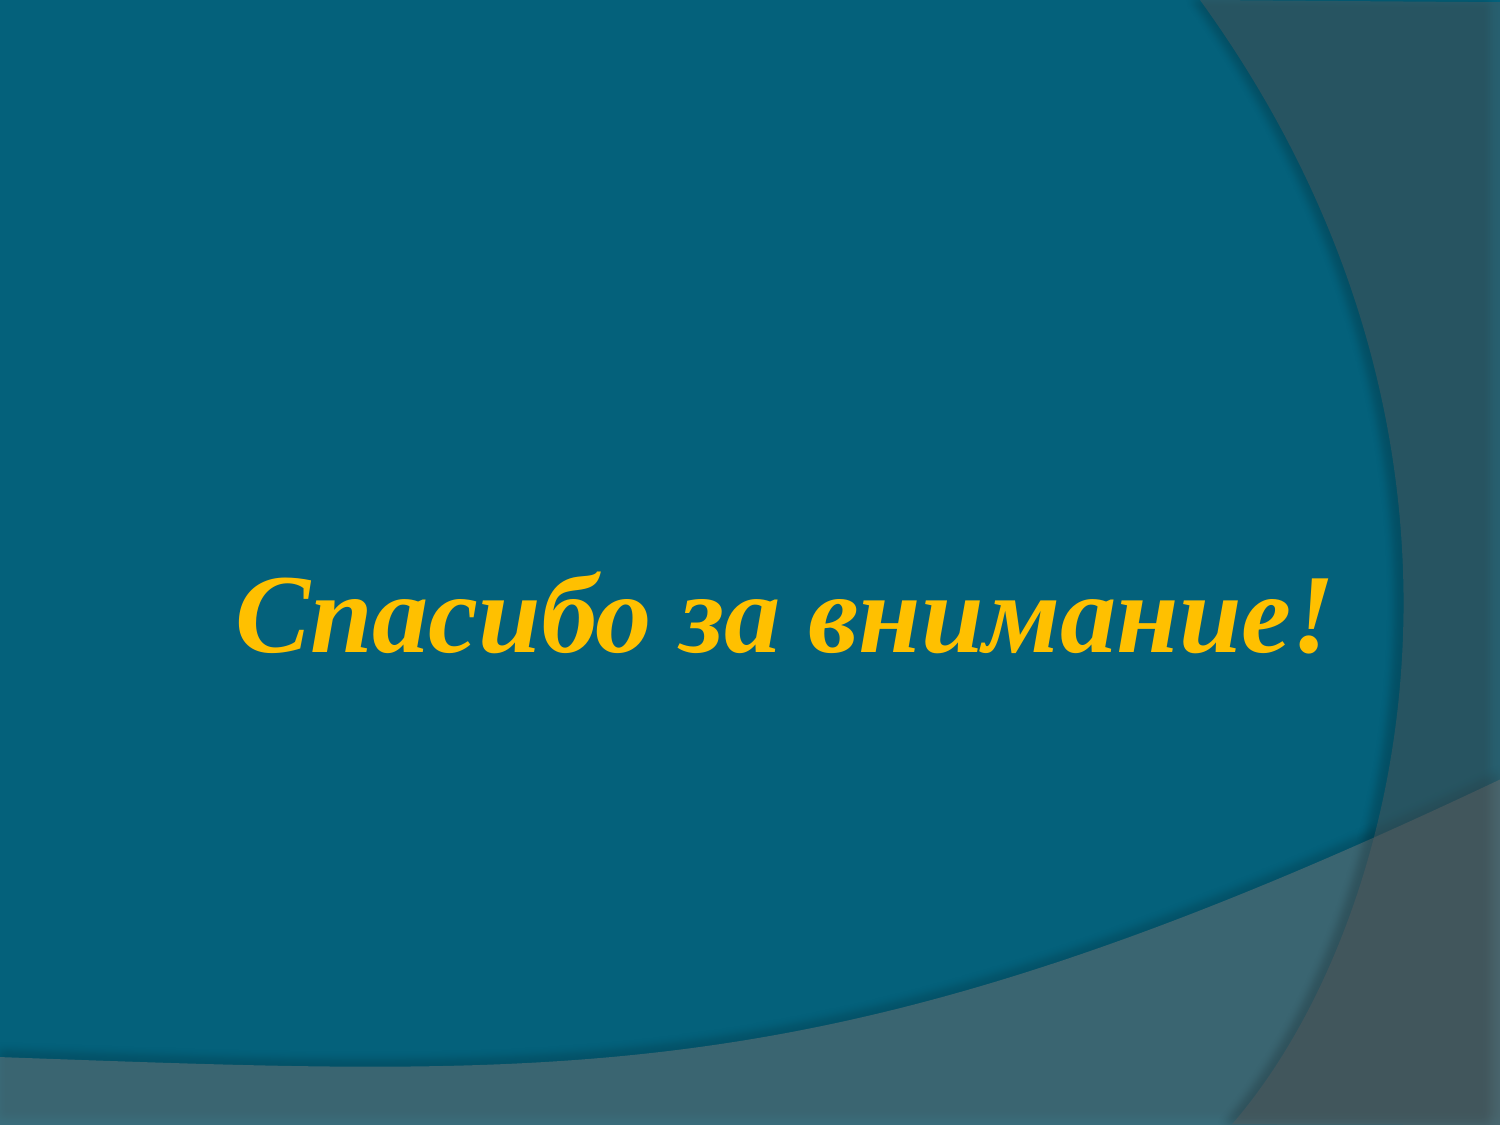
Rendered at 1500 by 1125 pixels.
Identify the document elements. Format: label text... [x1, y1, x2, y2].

list Спасибо за внимание! [164, 375, 1402, 692]
